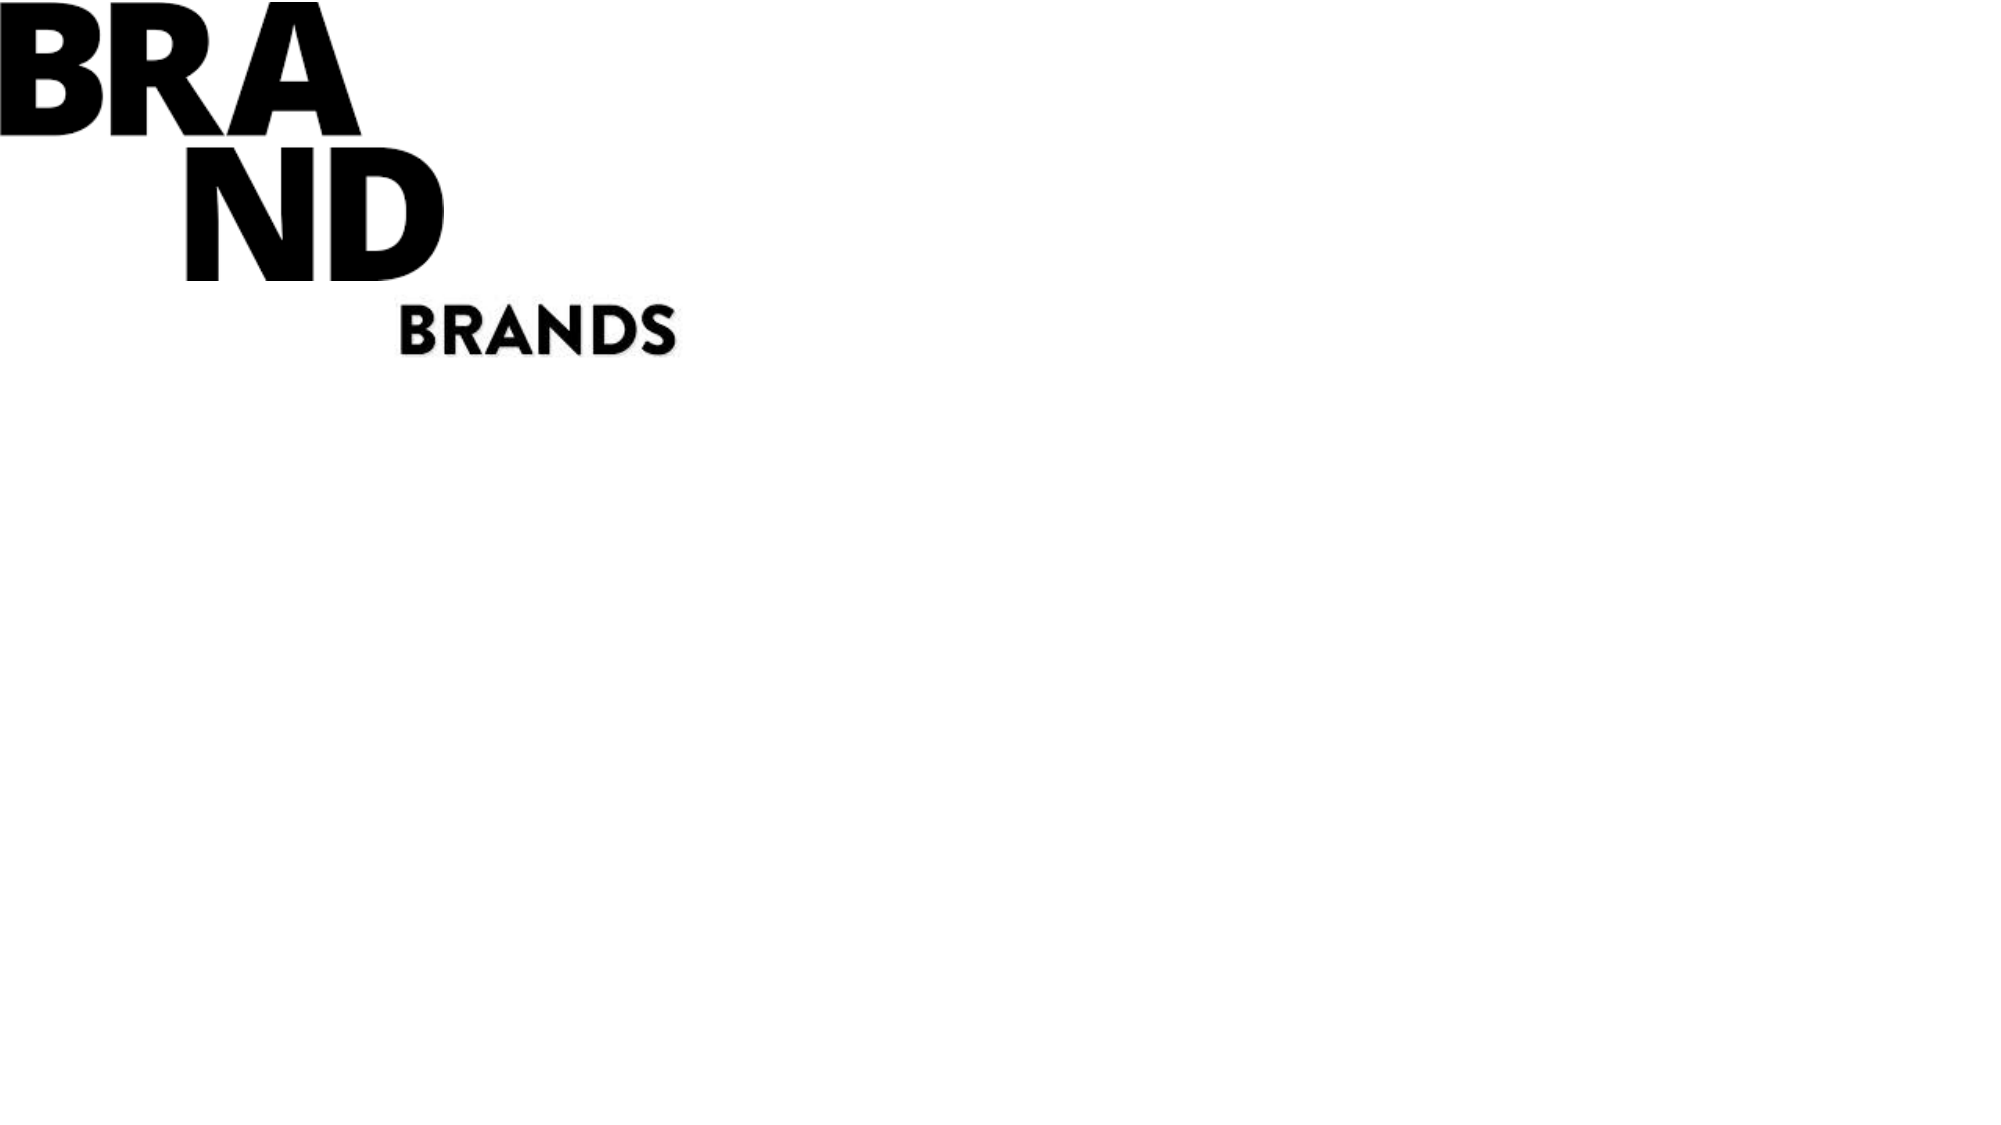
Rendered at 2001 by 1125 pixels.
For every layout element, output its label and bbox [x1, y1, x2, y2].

picture [0, 2, 747, 480]
